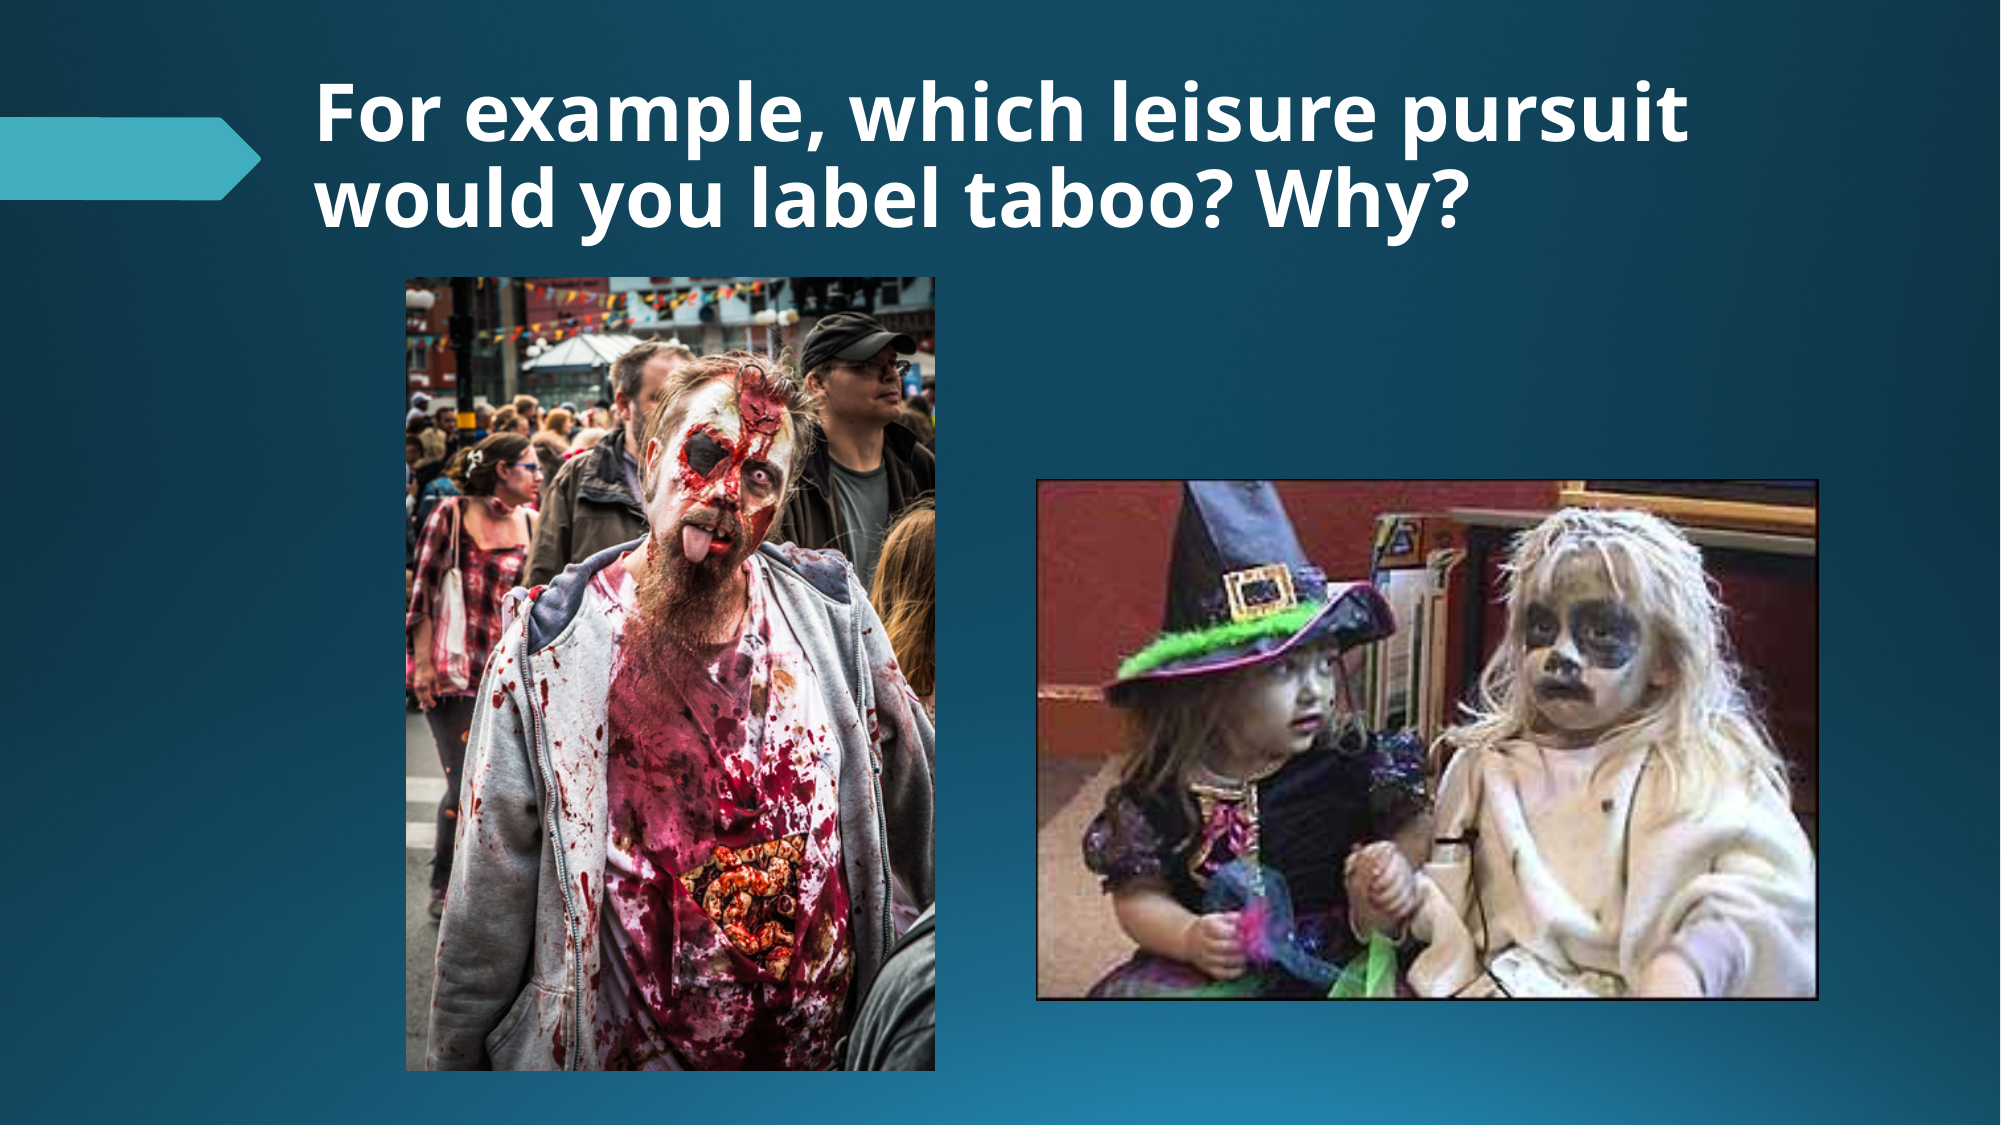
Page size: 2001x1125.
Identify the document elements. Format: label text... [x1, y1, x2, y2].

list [406, 277, 935, 1071]
picture [0, 0, 2001, 1125]
title For example, which leisure pursuit would you label taboo? Why? [298, 53, 1761, 264]
